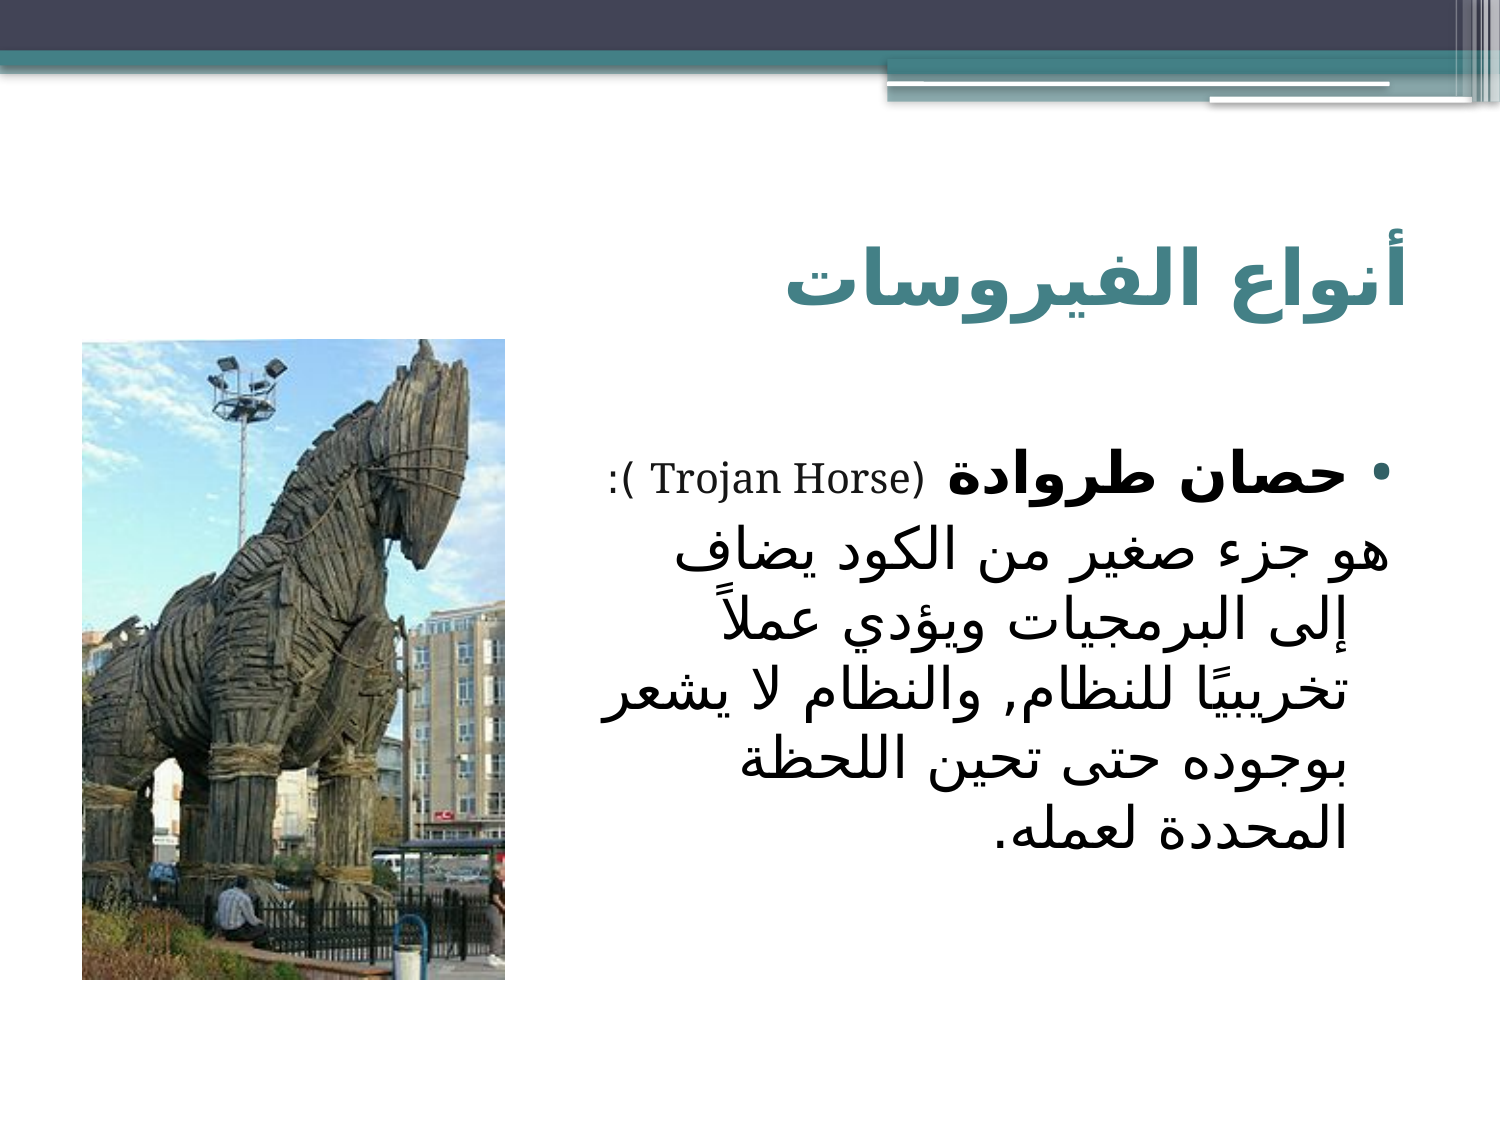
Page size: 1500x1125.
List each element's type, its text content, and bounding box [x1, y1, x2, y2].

title أنواع الفيروسات [75, 187, 1425, 363]
list حصان طروادة (Trojan Horse ): هو جزء صغير من الكود يضاف إلى البرمجيات ويؤدي عملاً تخريبيًا للنظام, والنظام لا يشعر بوجوده حتى تحين اللحظة المحددة لعمله. [574, 427, 1425, 973]
picture [81, 339, 505, 981]
